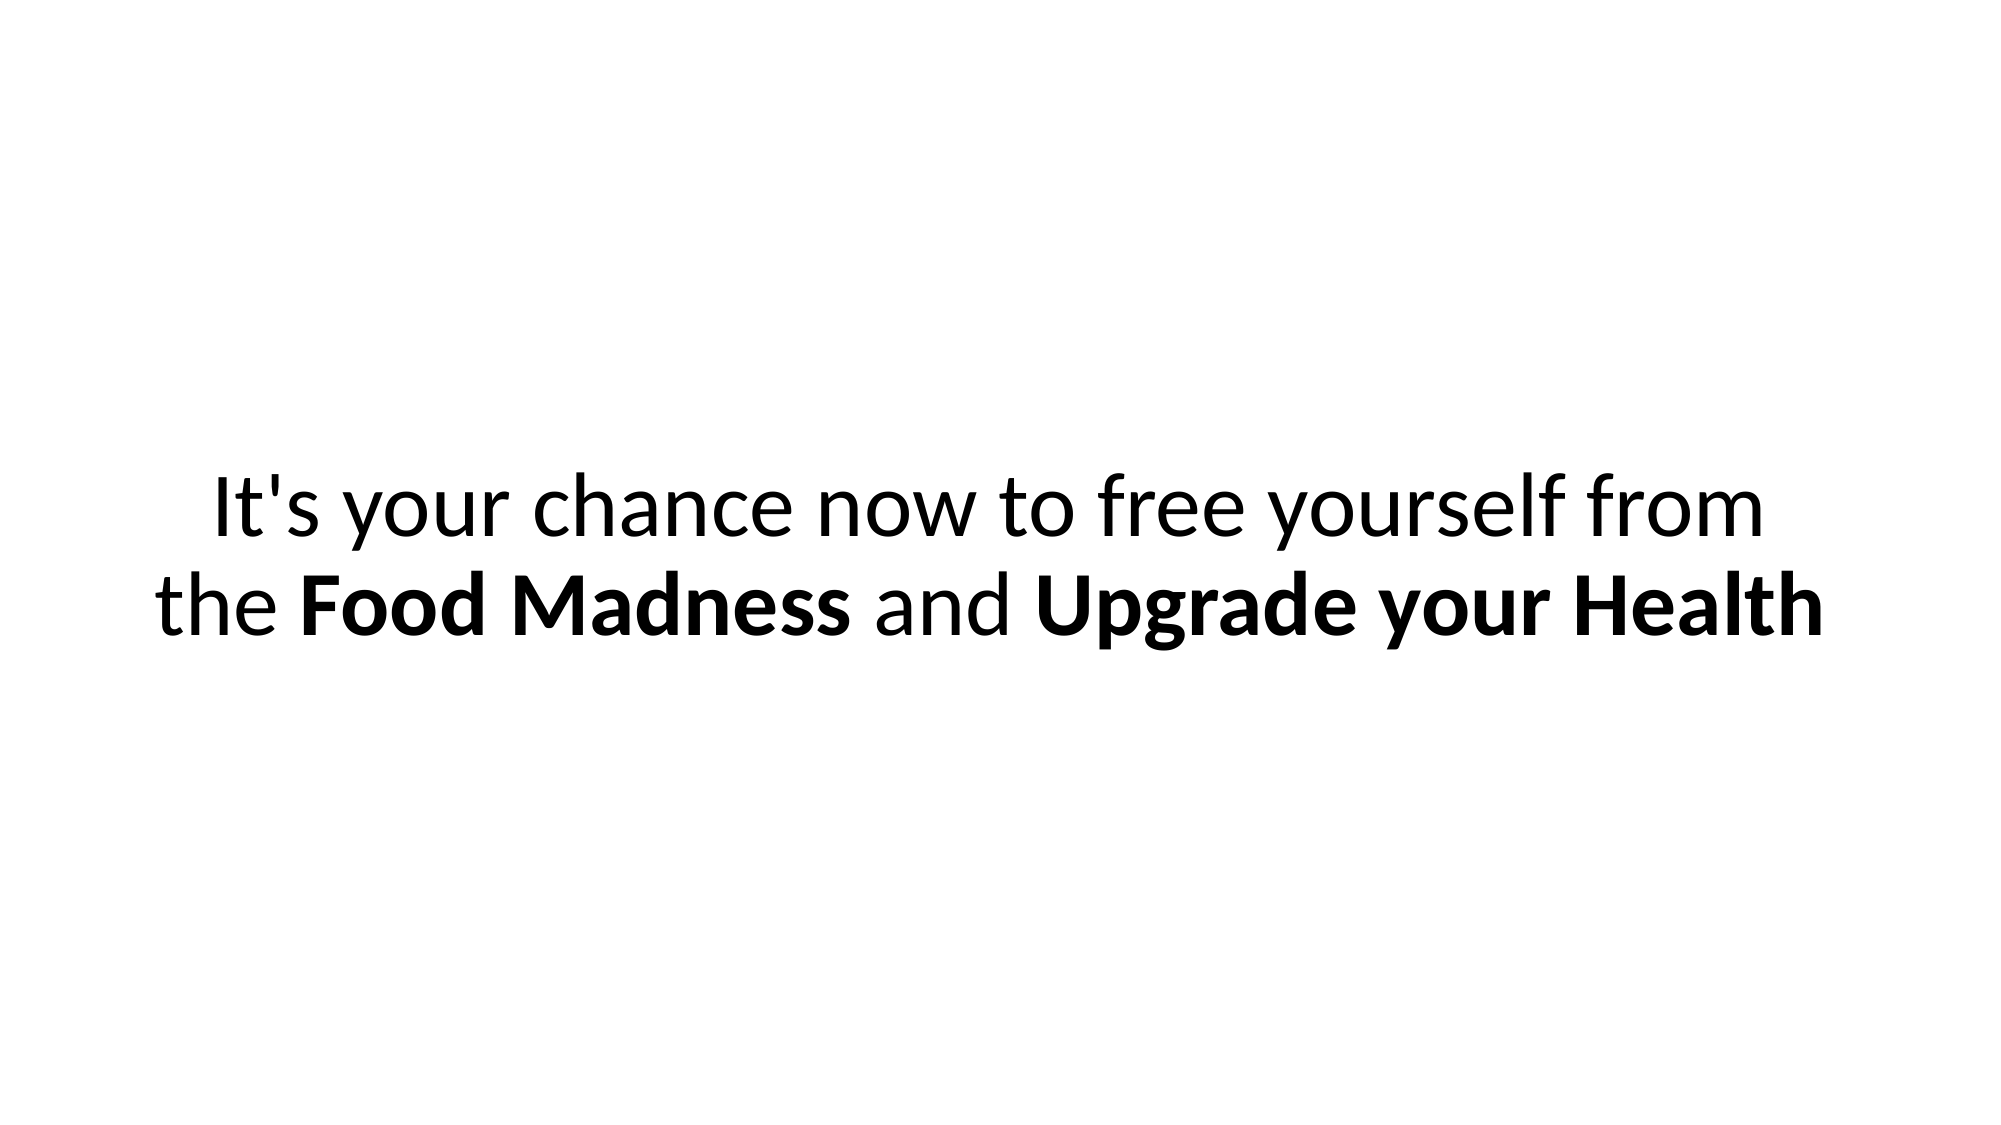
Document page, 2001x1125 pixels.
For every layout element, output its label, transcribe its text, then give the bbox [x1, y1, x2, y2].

list It's your chance now to free yourself from the Food Madness and Upgrade your Health [127, 450, 1853, 1064]
